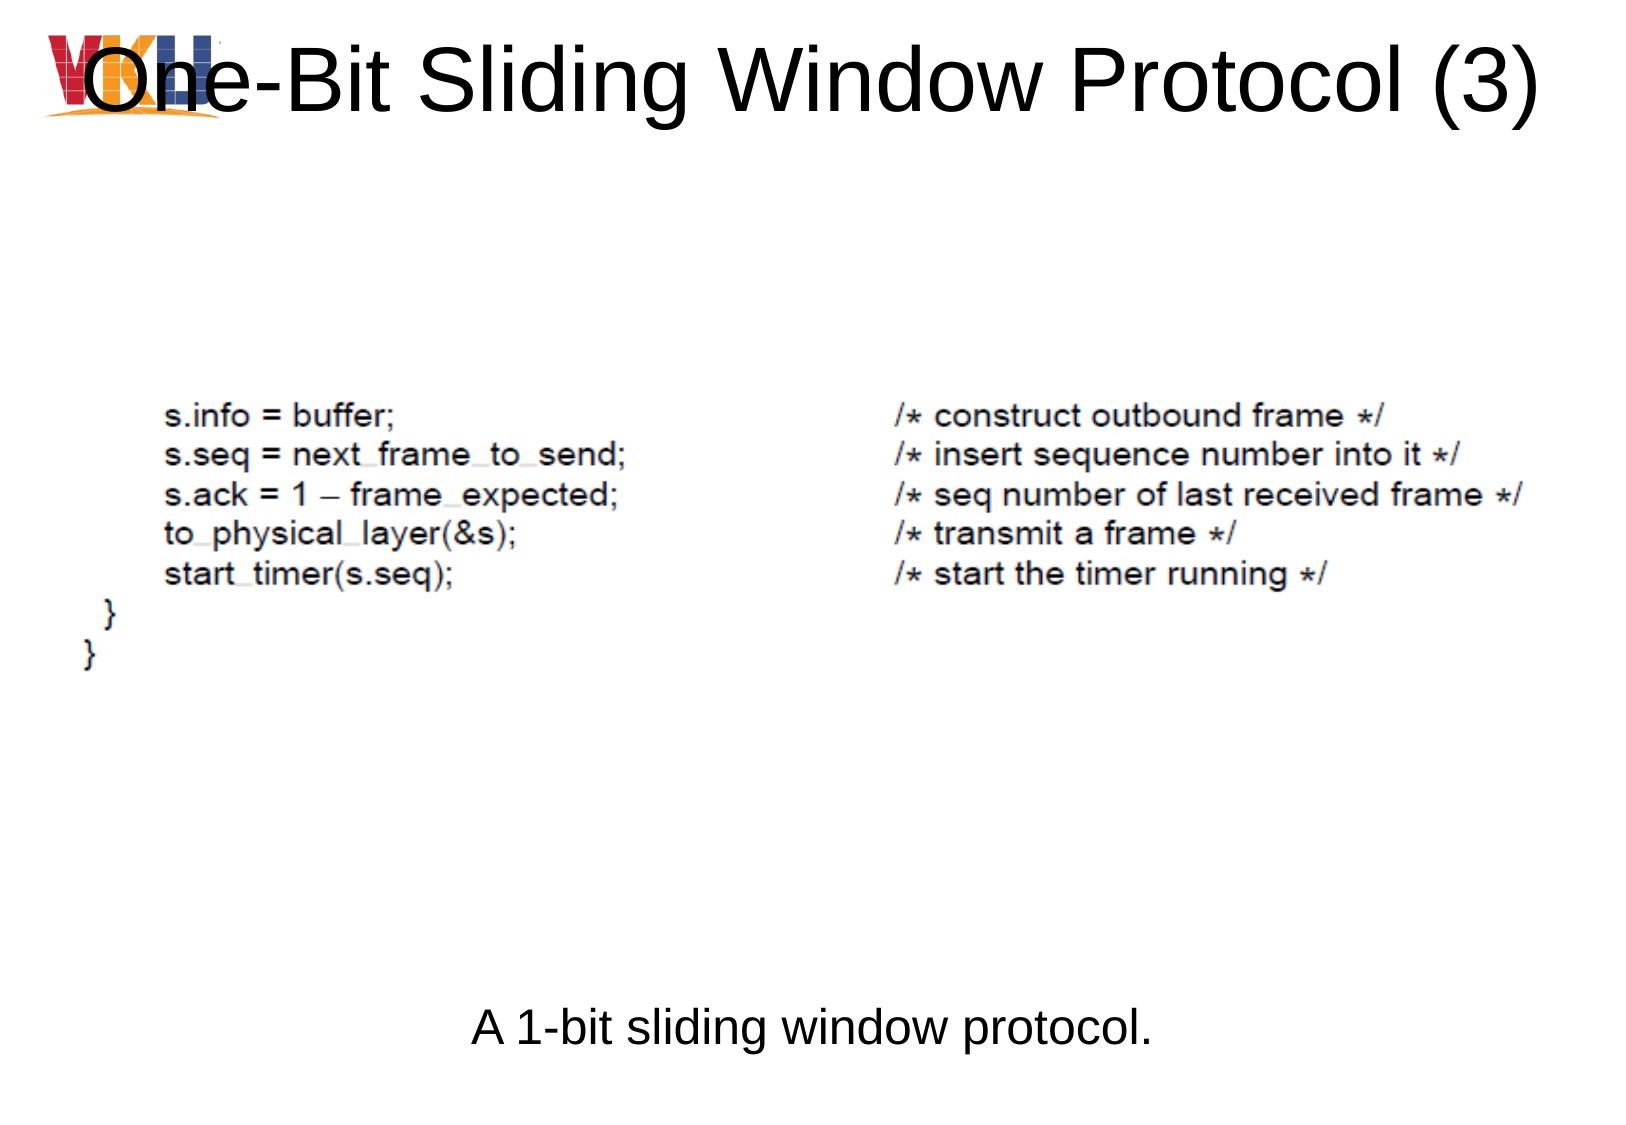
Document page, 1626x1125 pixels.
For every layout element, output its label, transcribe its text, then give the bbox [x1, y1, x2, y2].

picture [2, 399, 1589, 694]
list A 1-bit sliding window protocol. [0, 987, 1625, 1075]
title One-Bit Sliding Window Protocol (3) [0, 0, 1625, 150]
